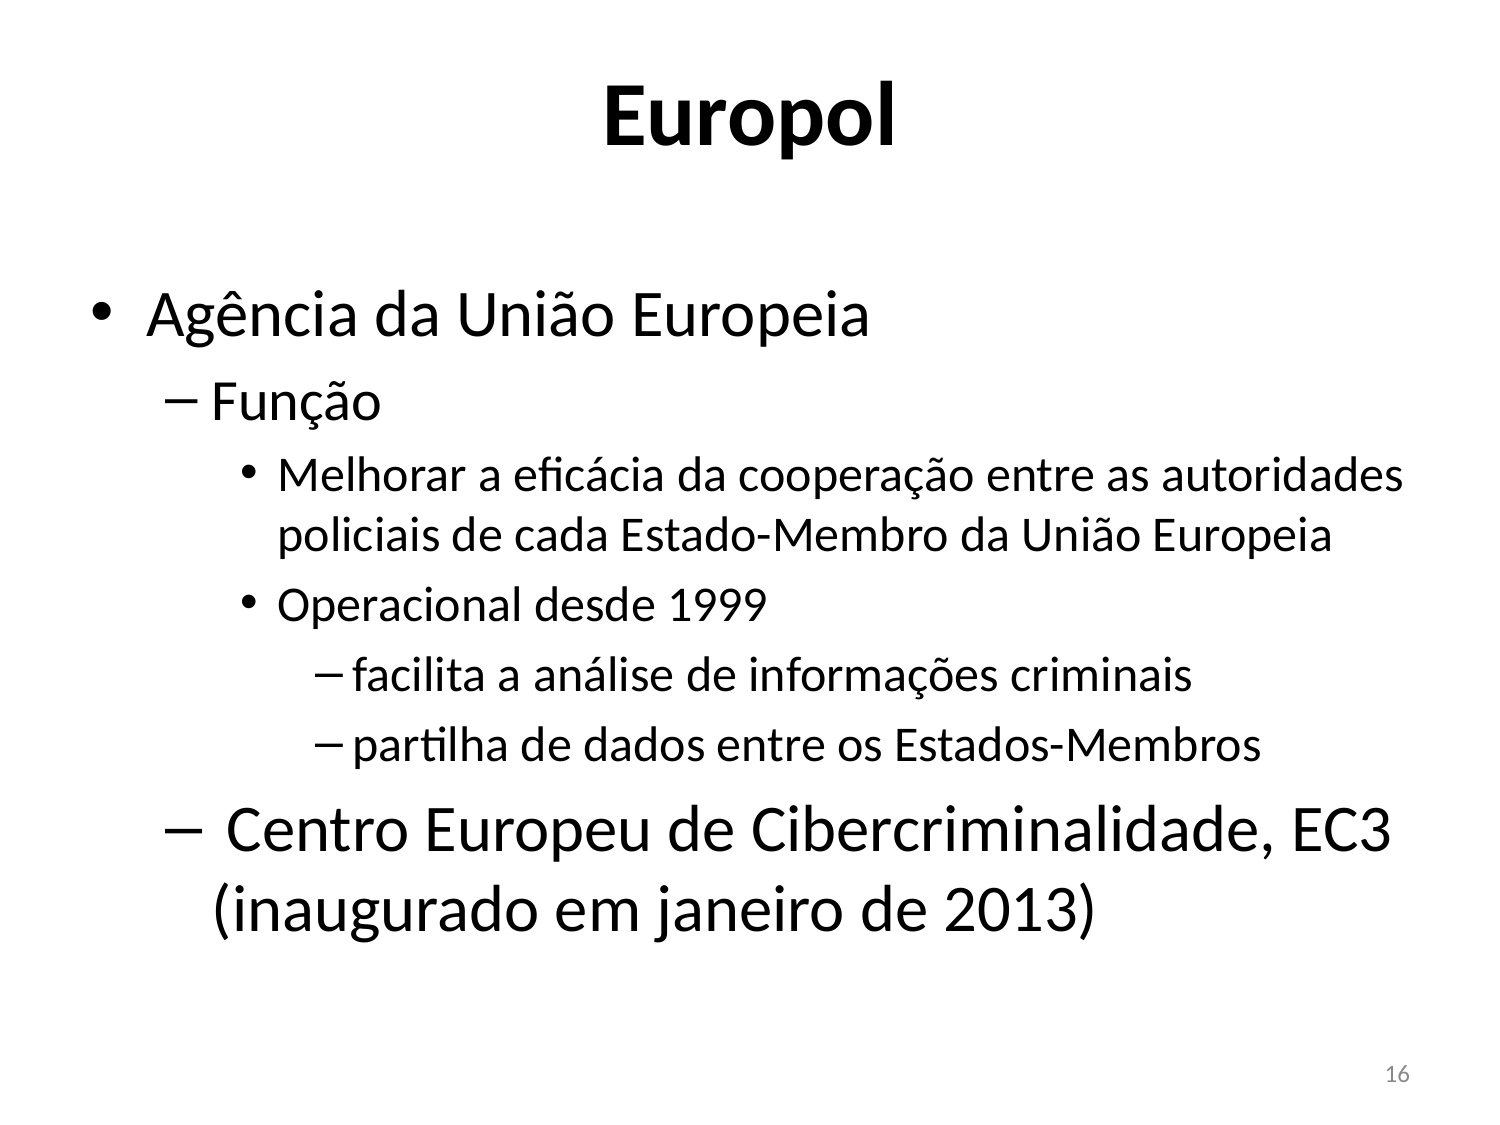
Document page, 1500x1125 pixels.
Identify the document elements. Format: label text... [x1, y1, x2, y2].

list Agência da União Europeia Função Melhorar a eficácia da cooperação entre as autoridades policiais de cada Estado-Membro da União Europeia Operacional desde 1999 facilita a análise de informações criminais partilha de dados entre os Estados-Membros Centro Europeu de Cibercriminalidade, EC3 (inaugurado em janeiro de 2013) [75, 262, 1425, 1005]
title Europol [75, 45, 1425, 172]
slide_number 16 [1074, 1042, 1425, 1103]
